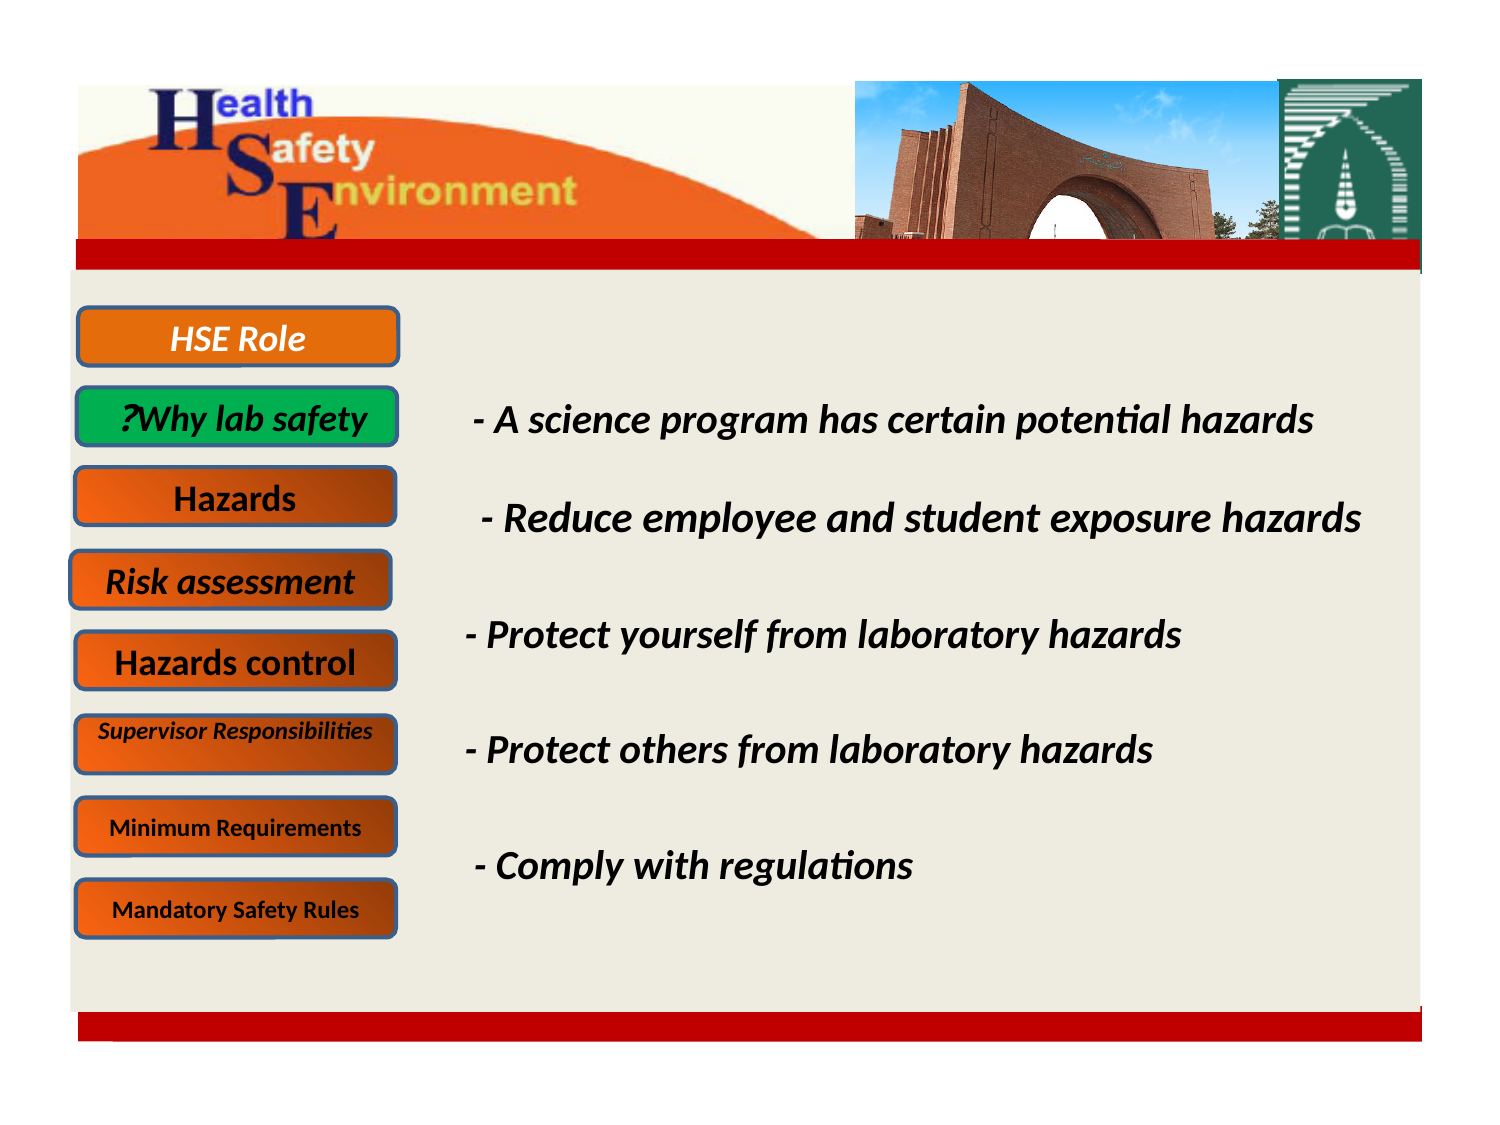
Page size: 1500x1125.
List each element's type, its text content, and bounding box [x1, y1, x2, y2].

picture [78, 79, 1422, 274]
text_box Supervisor Responsibilities [73, 713, 398, 776]
text_box Mandatory Safety Rules [73, 877, 399, 940]
text_box Risk assessment [68, 548, 393, 611]
list - A science program has certain potential hazards - Reduce employee and student exposure hazards - Protect yourself from laboratory hazards - Protect others from laboratory hazards - Comply with regulations [70, 269, 1421, 1012]
text_box Hazards [72, 465, 398, 528]
text_box HSE Role [75, 305, 401, 368]
text_box Minimum Requirements [73, 795, 398, 858]
text_box Hazards control [73, 629, 398, 692]
text_box Why lab safety? [74, 385, 400, 448]
